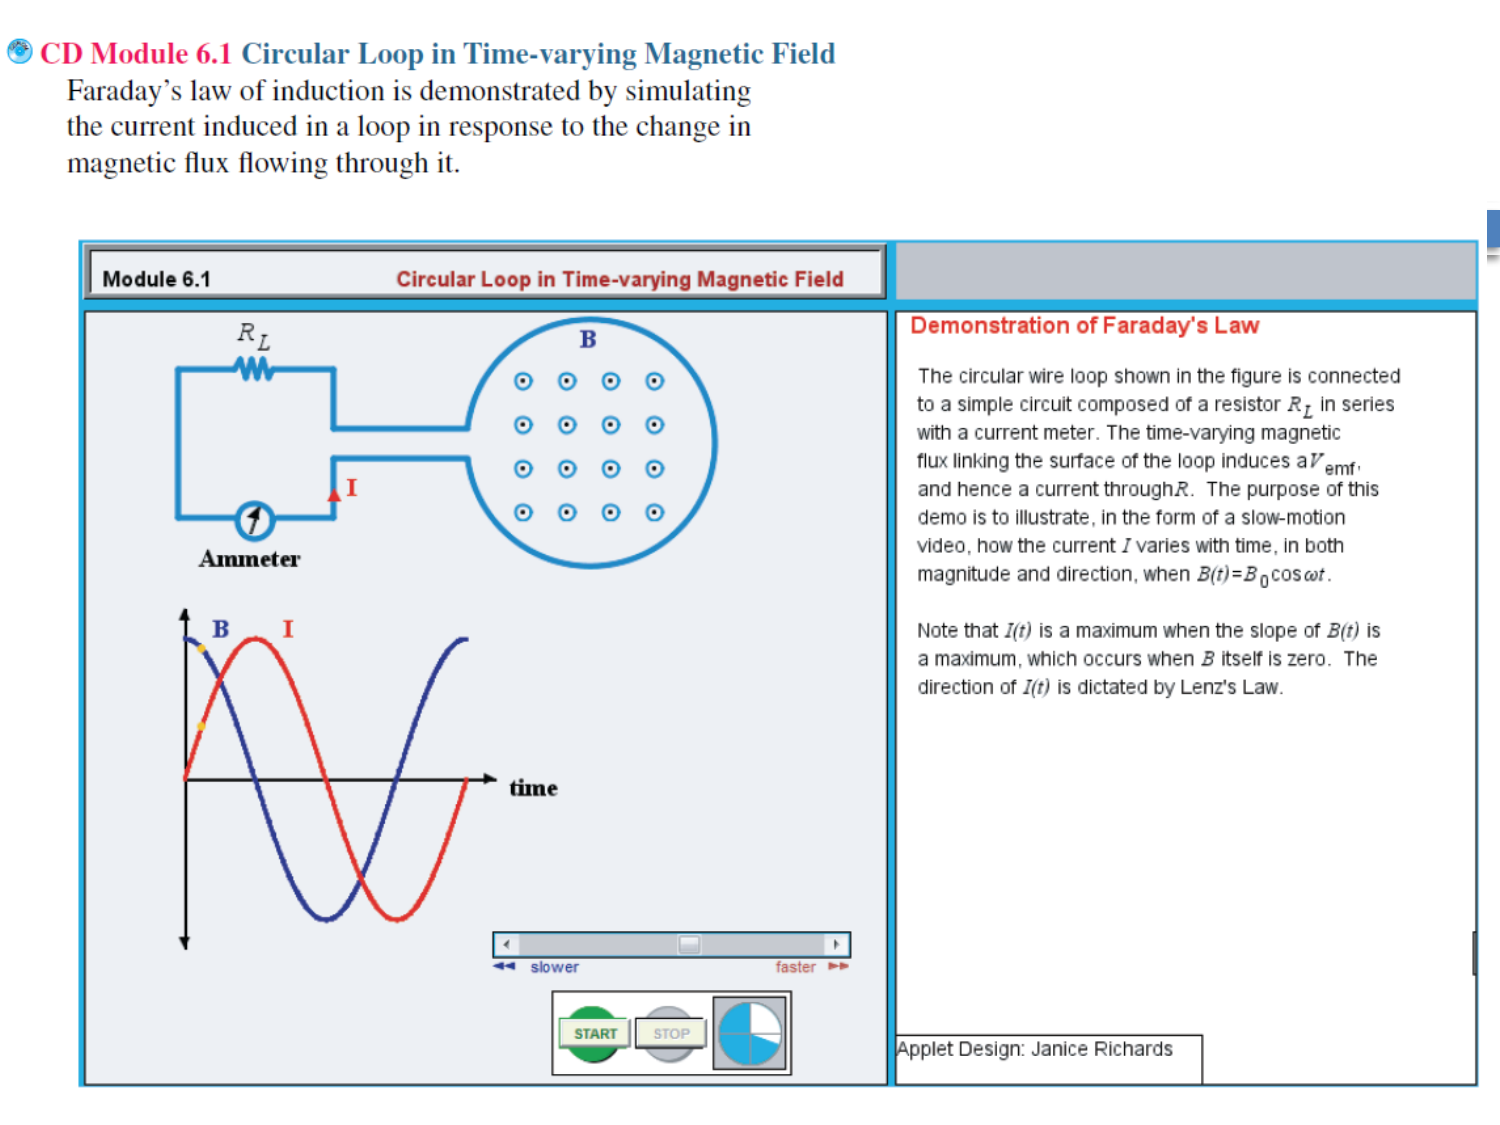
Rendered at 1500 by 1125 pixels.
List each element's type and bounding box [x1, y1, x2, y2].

list [0, 30, 1488, 1094]
